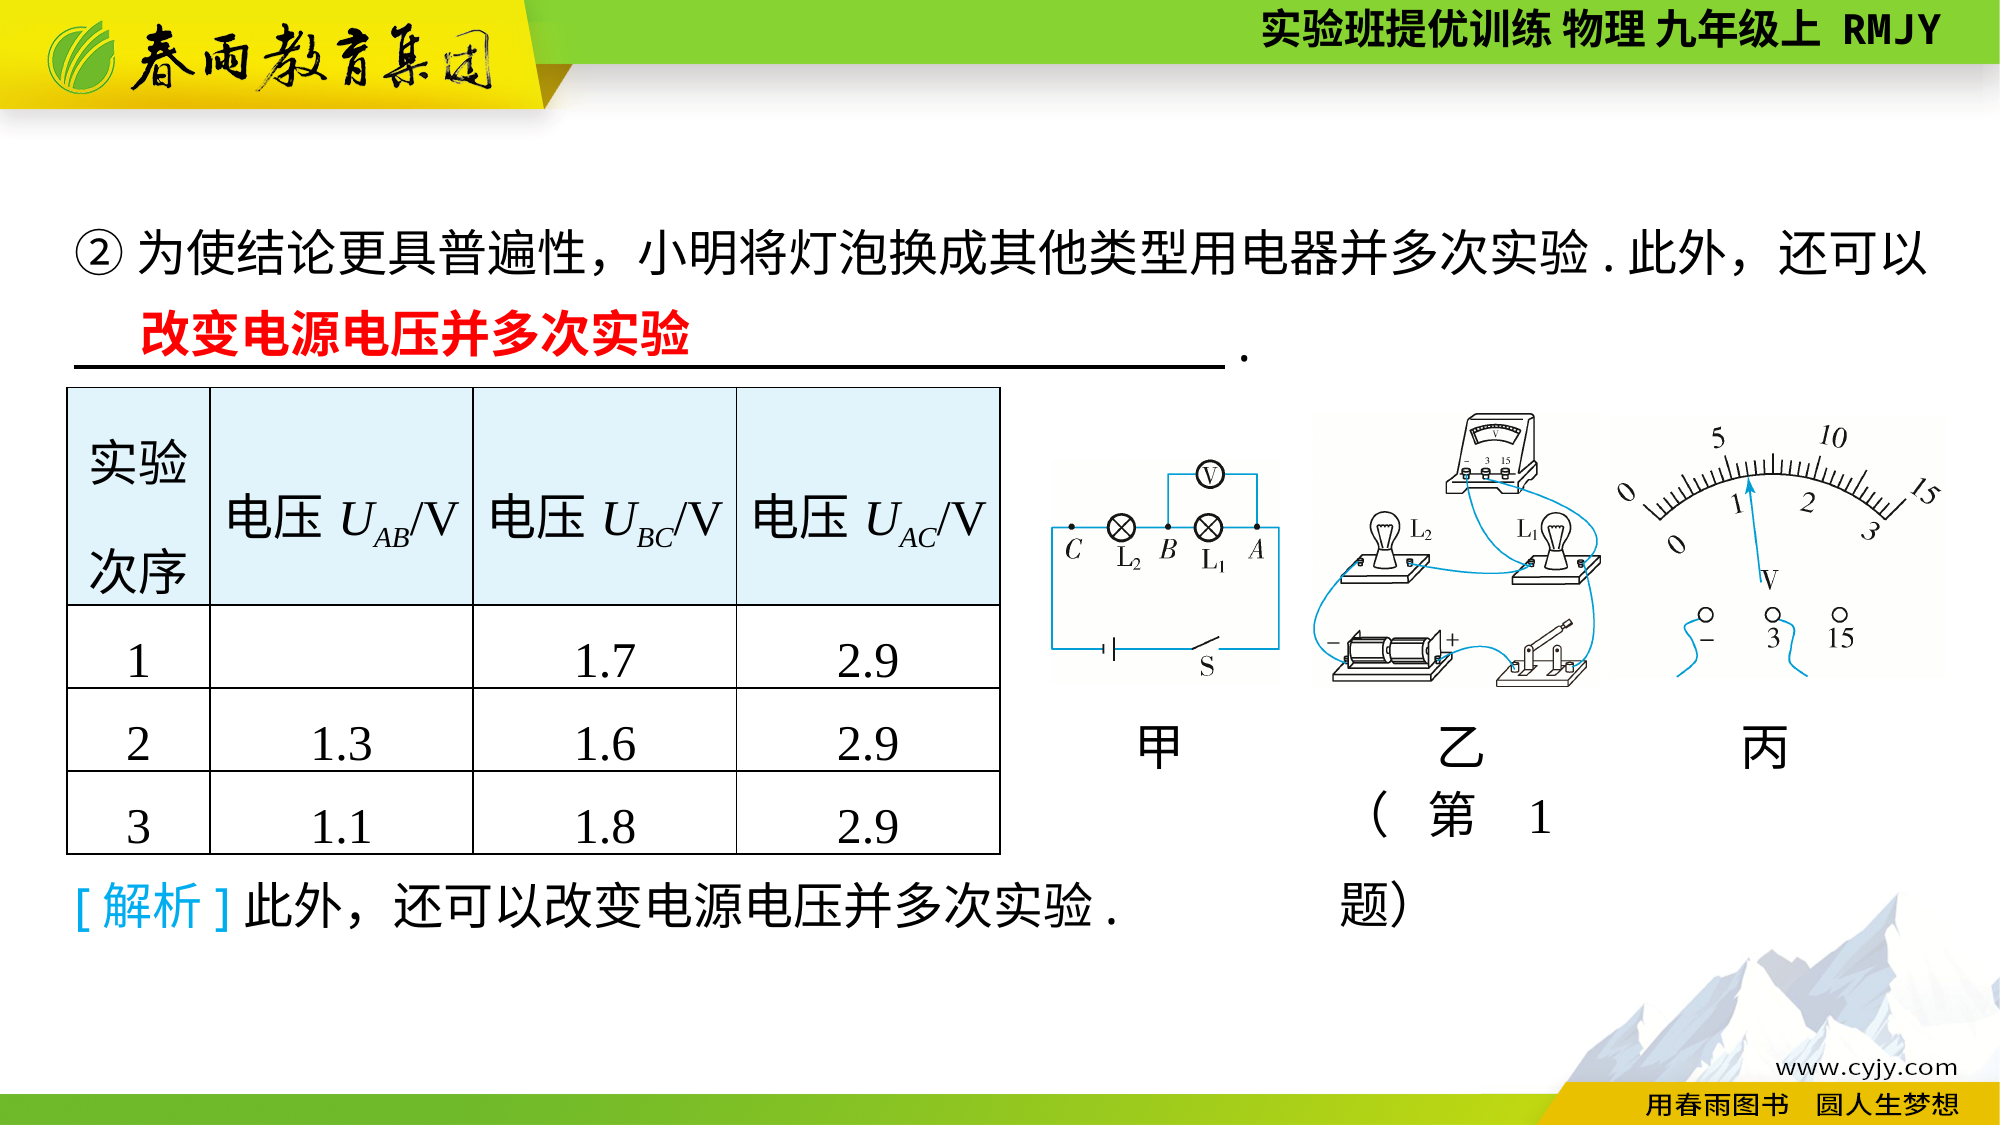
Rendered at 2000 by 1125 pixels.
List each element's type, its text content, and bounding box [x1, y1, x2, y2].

text_box [解析]此外，还可以改变电源电压并多次实验. [59, 836, 1944, 942]
table_cell 1.8 [474, 772, 736, 836]
table_cell 1.1 [211, 772, 472, 836]
table_header 实验 次序 [68, 388, 209, 604]
text_box 甲 [1120, 692, 1200, 783]
table_header 电压UAC/V [737, 388, 999, 604]
table_cell 1.6 [474, 689, 736, 770]
picture [0, 0, 2000, 1125]
table_cell 2.9 [737, 689, 999, 770]
table_header 电压UBC/V [474, 388, 736, 604]
table_cell 2 [68, 689, 209, 770]
list ②为使结论更具普遍性，小明将灯泡换成其他类型用电器并多次实验.此外，还可以 . [59, 184, 1944, 381]
text_box 乙 [1421, 696, 1501, 746]
table_cell 1.3 [211, 689, 472, 770]
table_cell [211, 606, 472, 687]
table_cell 2.9 [737, 606, 999, 687]
table_cell 1.7 [474, 606, 736, 687]
text_box （第1题） [1324, 746, 1580, 836]
table_cell 1 [68, 606, 209, 687]
table_cell 3 [68, 772, 209, 836]
table_header 电压UAB/V [211, 388, 472, 604]
text_box 改变电源电压并多次实验 [125, 265, 706, 371]
text_box 丙 [1725, 687, 1806, 783]
table_cell 2.9 [737, 772, 999, 836]
